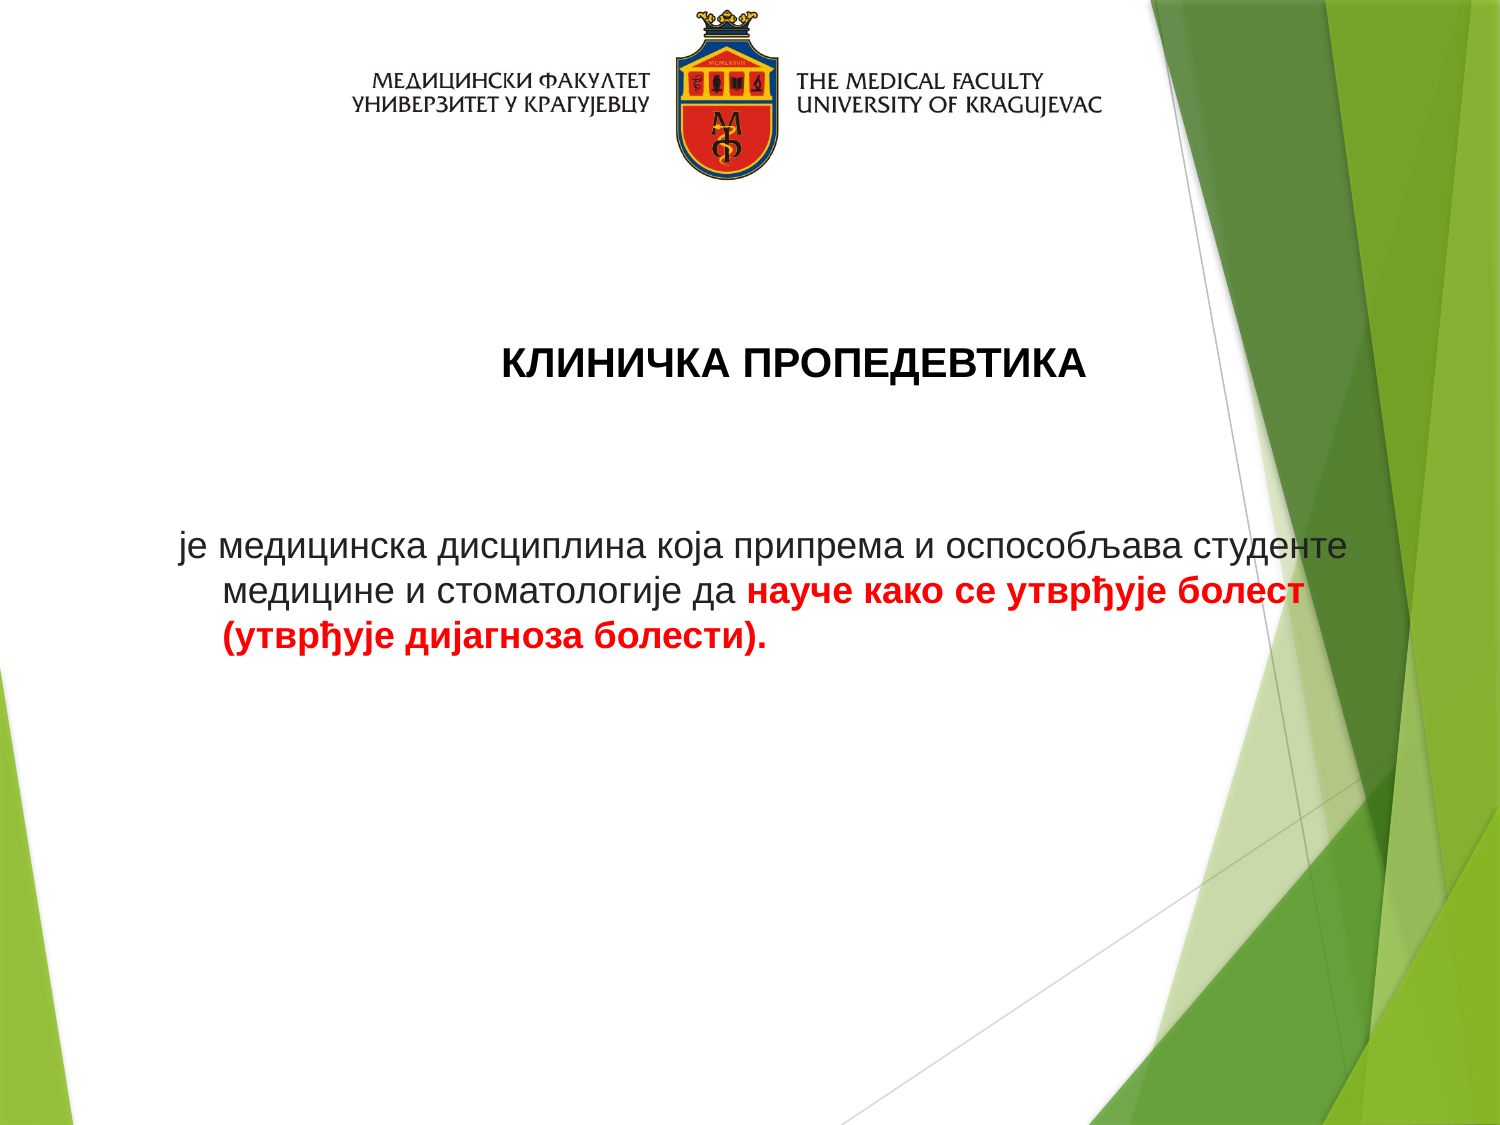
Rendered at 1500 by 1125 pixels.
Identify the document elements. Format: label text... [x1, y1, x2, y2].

picture [328, 0, 1125, 191]
text_box КЛИНИЧКА ПРОПЕДЕВТИКA је медицинска дисциплина која припрема и оспособљава студенте медицине и стоматологије да науче како се утврђује болест (утврђује дијагноза болести). [163, 338, 1425, 1008]
